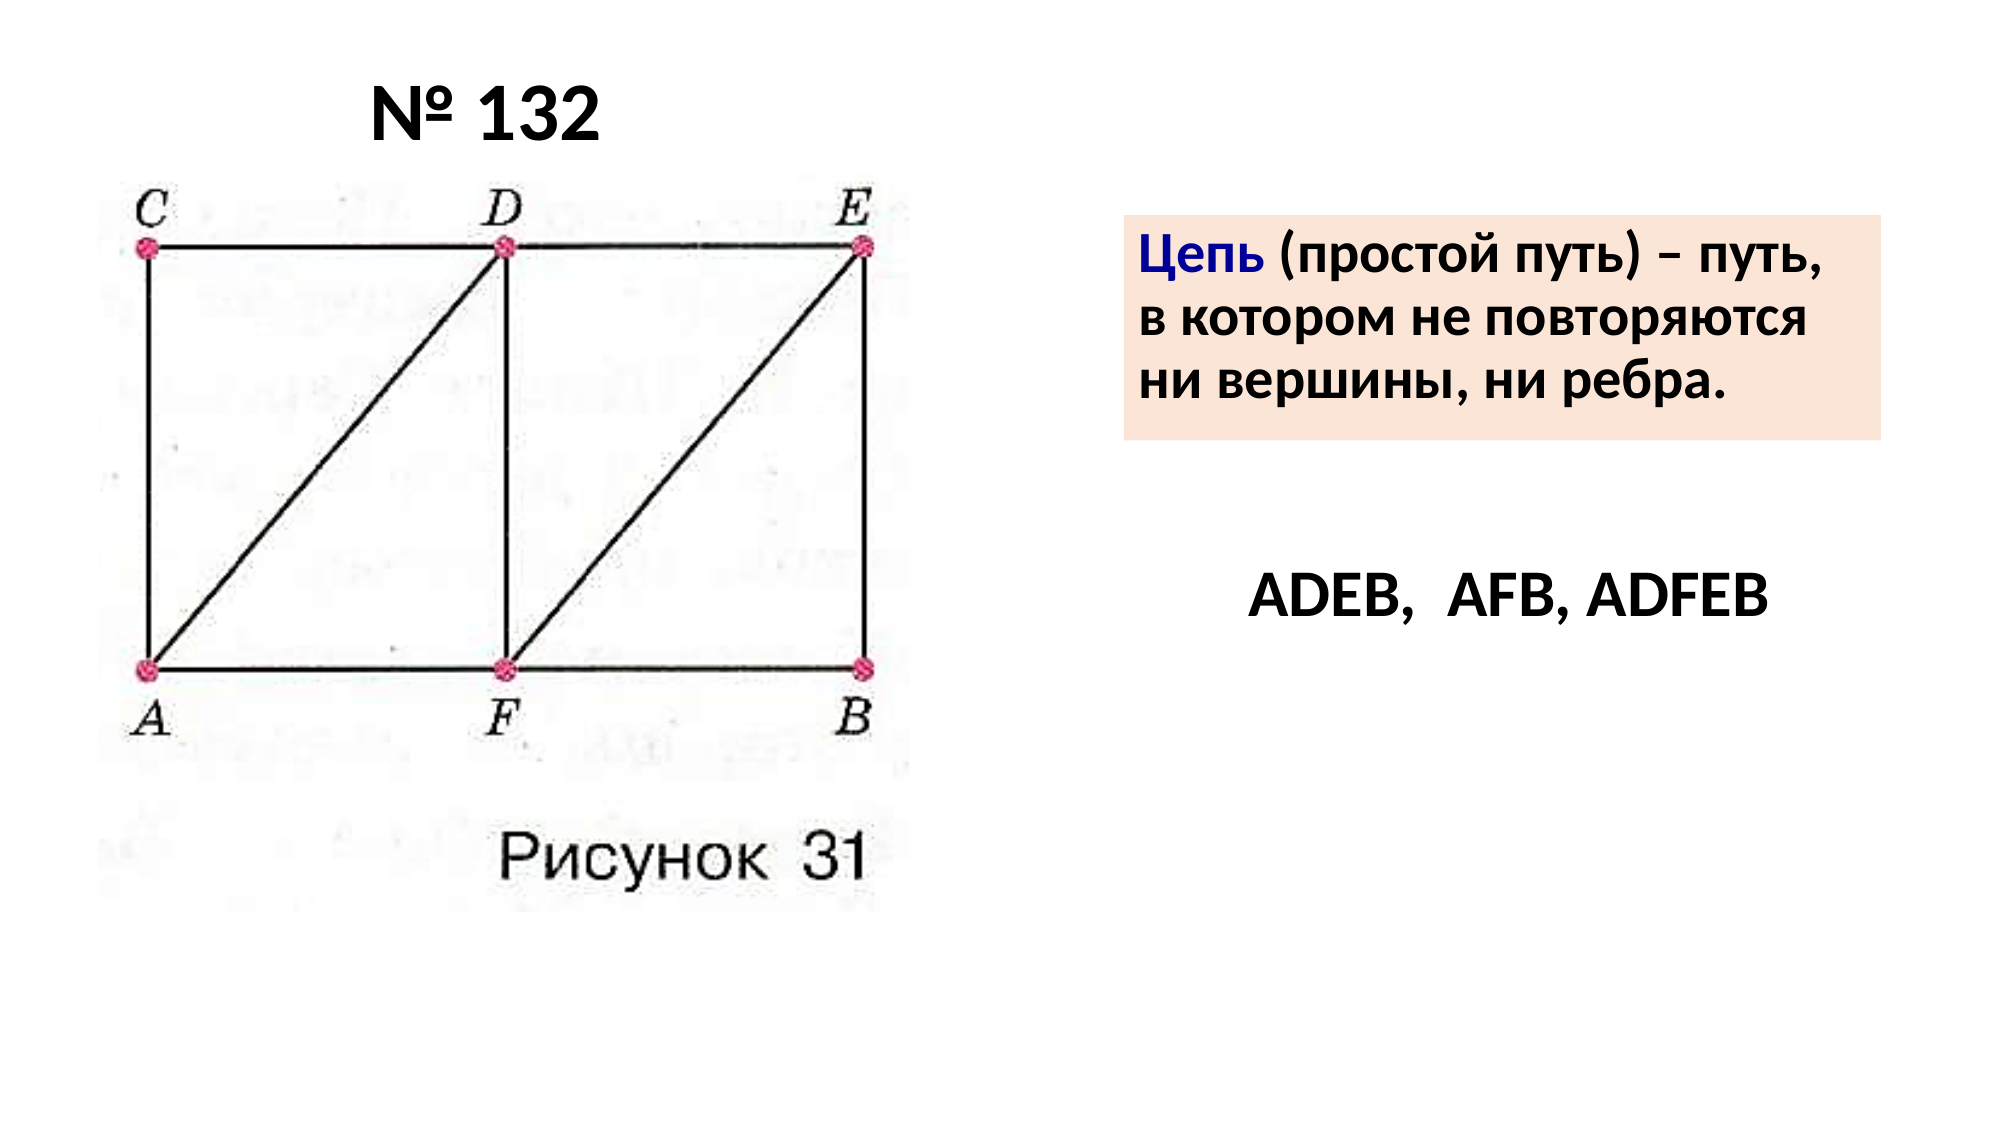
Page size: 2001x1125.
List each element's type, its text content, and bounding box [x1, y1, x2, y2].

text_box ADEB, AFB, ADFEB [1233, 542, 1786, 638]
picture [97, 174, 910, 913]
list Цепь (простой путь) – путь, в котором не повторяются ни вершины, ни ребра. [1123, 215, 1881, 441]
text_box № 132 [354, 49, 617, 165]
